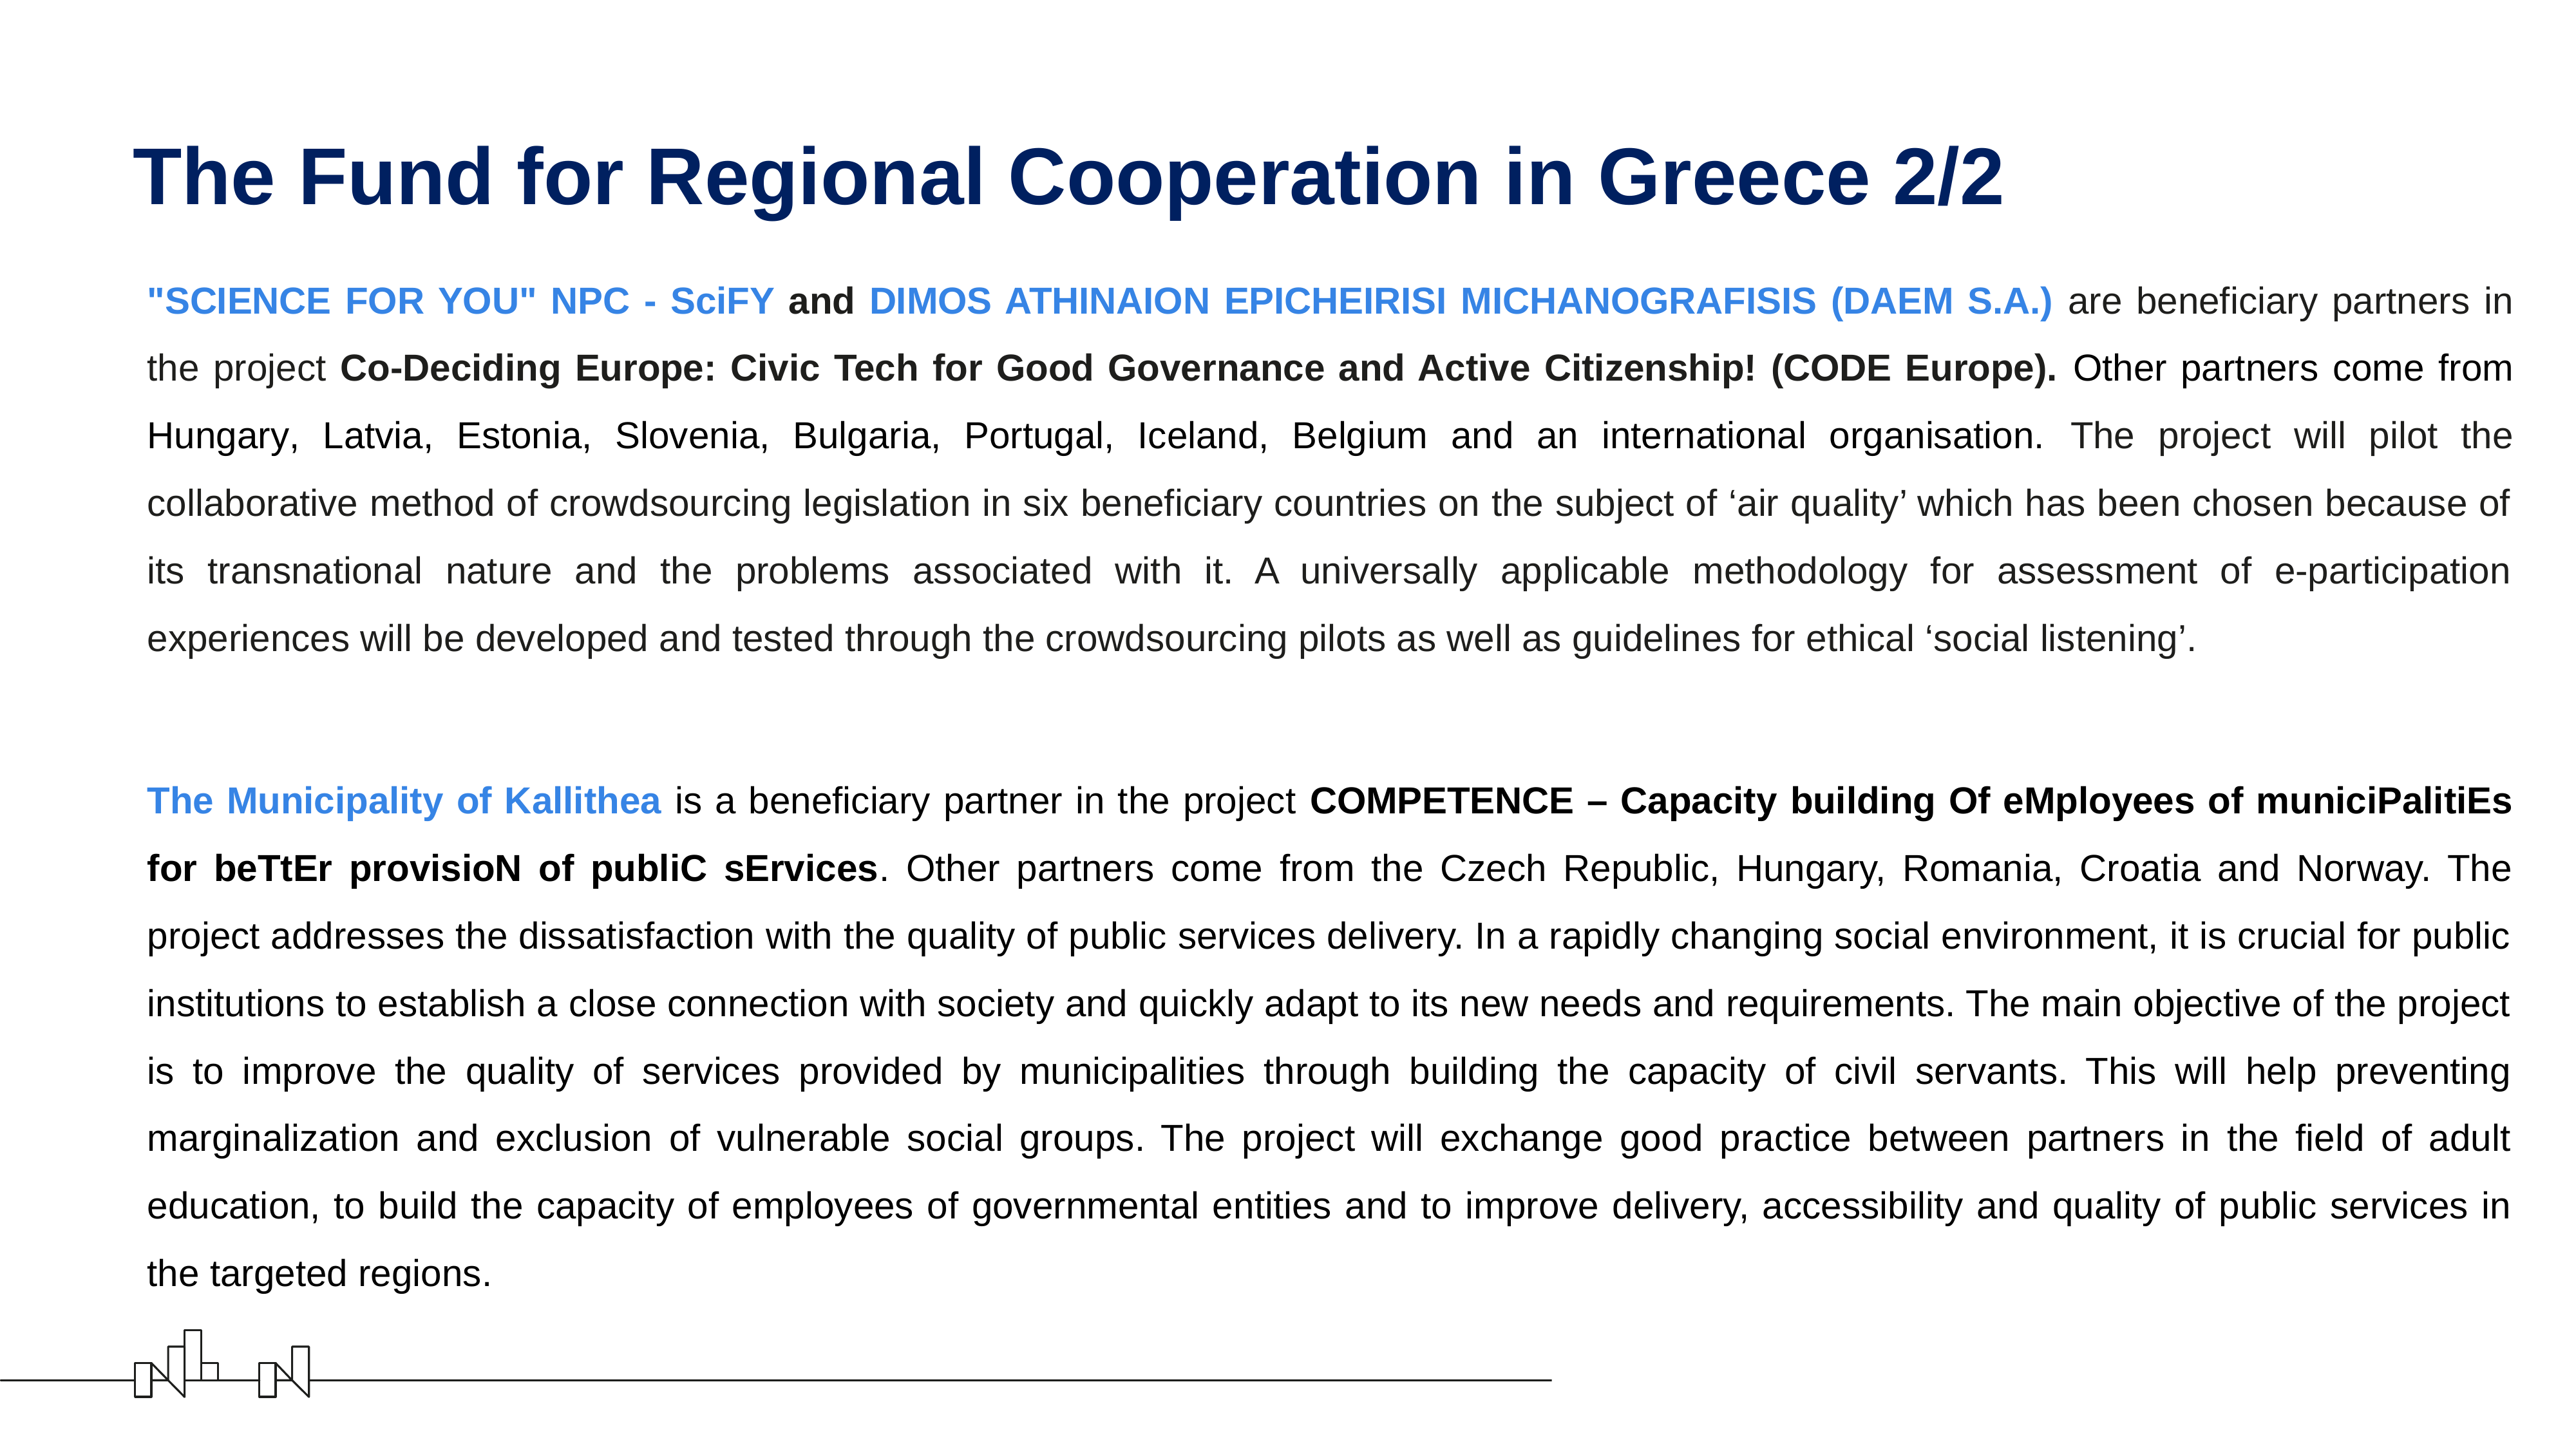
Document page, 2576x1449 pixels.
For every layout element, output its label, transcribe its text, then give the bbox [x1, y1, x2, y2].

list "SCIENCE FOR YOU" NPC - SciFY and DIMOS ATHINAION EPICHEIRISI MICHANOGRAFISIS (DAEM S.A.) are beneficiary partners in the project Co-Deciding Europe: Civic Tech for Good Governance and Active Citizenship! (CODE Europe). Other partners come from Hungary, Latvia, Estonia, Slovenia, Bulgaria, Portugal, Iceland, Belgium and an international organisation. The project will pilot the collaborative method of crowdsourcing legislation in six beneficiary countries on the subject of ‘air quality’ which has been chosen because of its transnational nature and the problems associated with it. A universally applicable methodology for assessment of e-participation experiences will be developed and tested through the crowdsourcing pilots as well as guidelines for ethical ‘social listening’. The Municipality of Kallithea is a beneficiary partner in the project COMPETENCE – Capacity building Of eMployees of municiPalitiEs for beTtEr provisioN of publiC sErvices. Other partners come from the Czech Republic, Hungary, Romania, Croatia and Norway. The project addresses the dissatisfaction with the quality of public services delivery. In a rapidly changing social environment, it is crucial for public institutions to establish a close connection with society and quickly adapt to its new needs and requirements. The main objective of the project is to improve the quality of services provided by municipalities through building the capacity of civil servants. This will help preventing marginalization and exclusion of vulnerable social groups. The project will exchange good practice between partners in the field of adult education, to build the capacity of employees of governmental entities and to improve delivery, accessibility and quality of public services in the targeted regions. [50, 253, 2514, 1298]
title The Fund for Regional Cooperation in Greece 2/2 [133, 123, 2327, 221]
